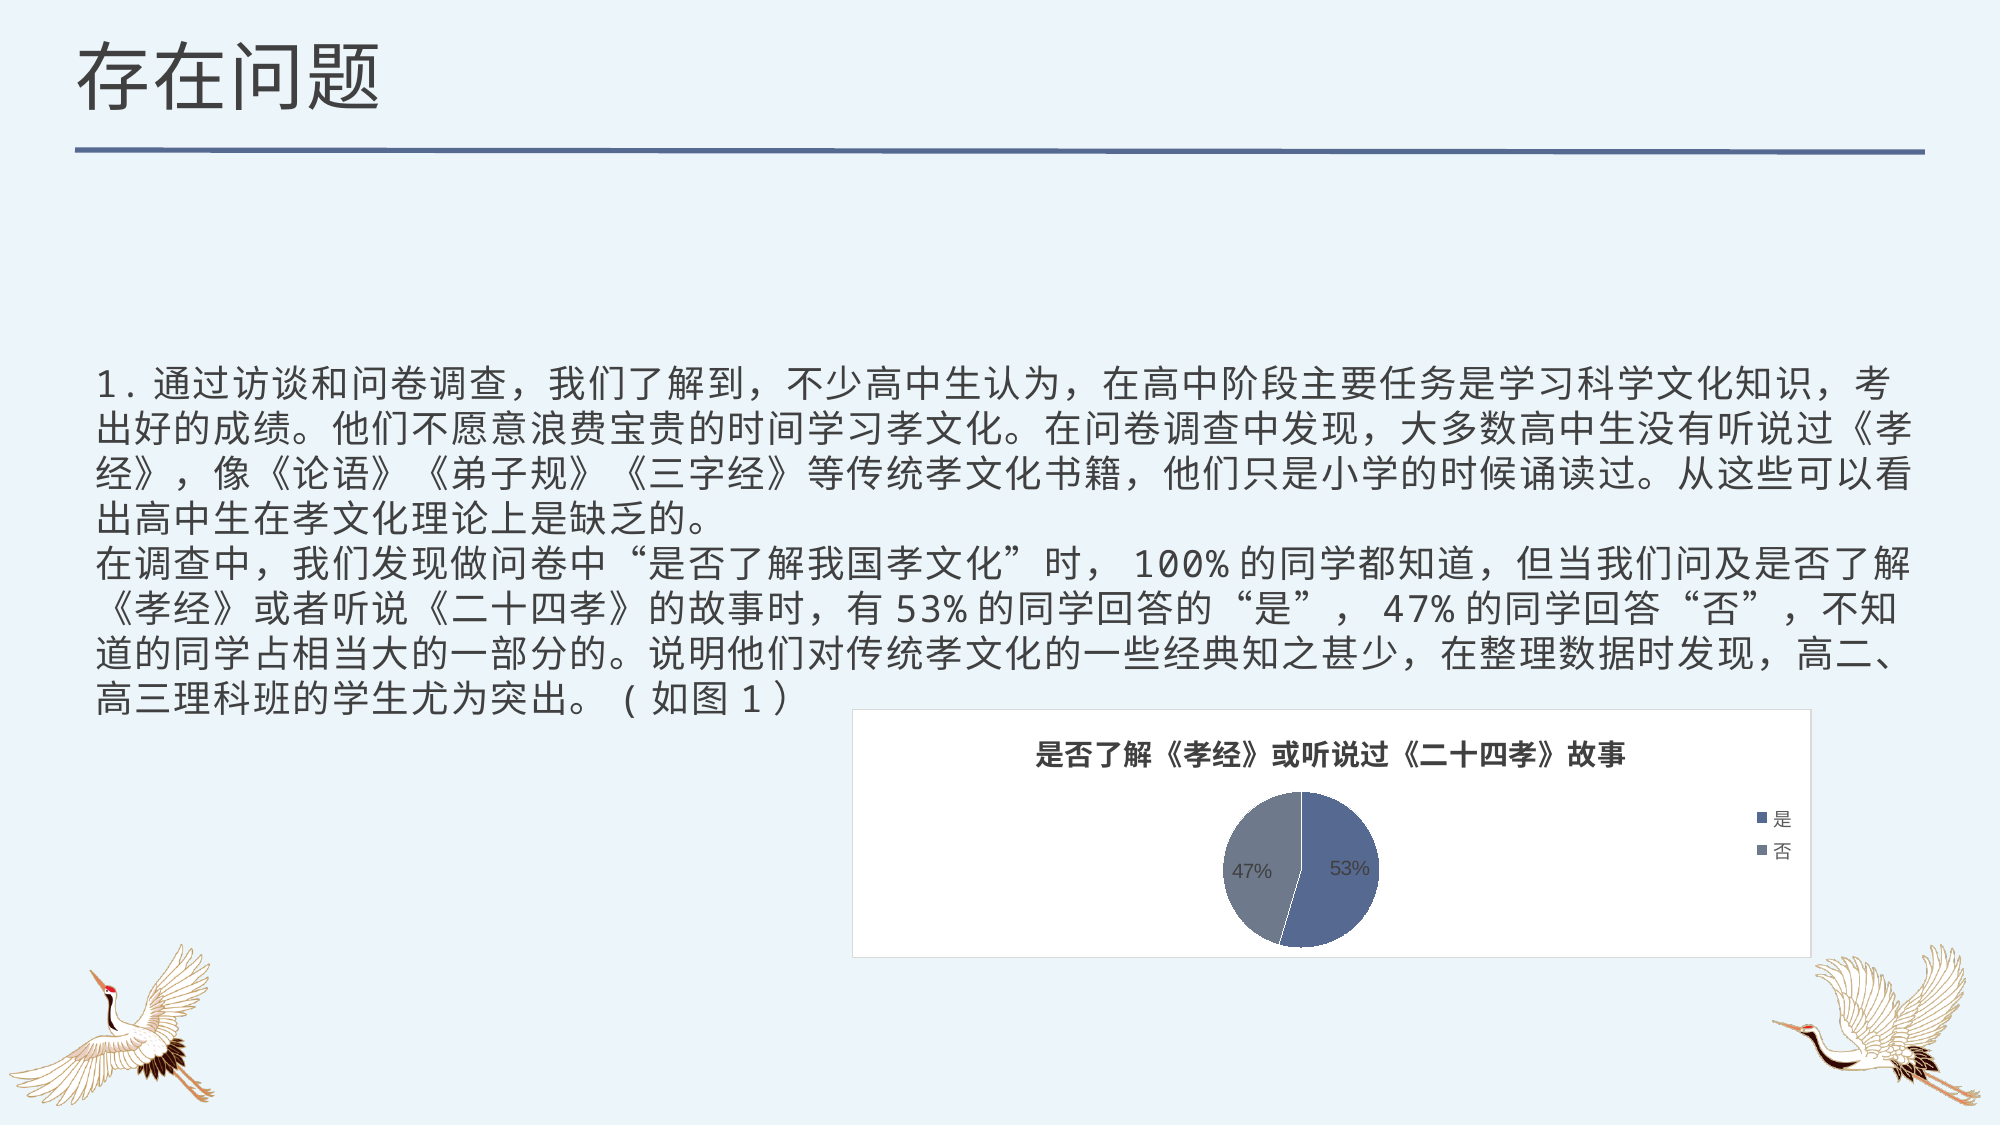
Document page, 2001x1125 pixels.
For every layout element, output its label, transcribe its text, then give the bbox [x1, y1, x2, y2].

text_box 1.通过访谈和问卷调查，我们了解到，不少高中生认为，在高中阶段主要任务是学习科学文化知识，考出好的成绩。他们不愿意浪费宝贵的时间学习孝文化。在问卷调查中发现，大多数高中生没有听说过《孝经》，像《论语》《弟子规》《三字经》等传统孝文化书籍，他们只是小学的时候诵读过。从这些可以看出高中生在孝文化理论上是缺乏的。 在调查中，我们发现做问卷中“是否了解我国孝文化”时，100%的同学都知道，但当我们问及是否了解《孝经》或者听说《二十四孝》的故事时，有53%的同学回答的“是”，47%的同学回答“否”，不知道的同学占相当大的一部分的。说明他们对传统孝文化的一些经典知之甚少，在整理数据时发现，高二、高三理科班的学生尤为突出。(如图1） [84, 149, 1935, 984]
picture [9, 944, 215, 1106]
chart [851, 708, 1812, 959]
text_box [74, 149, 1925, 153]
picture [1772, 944, 1981, 1106]
text_box 存在问题 [75, 24, 1925, 125]
